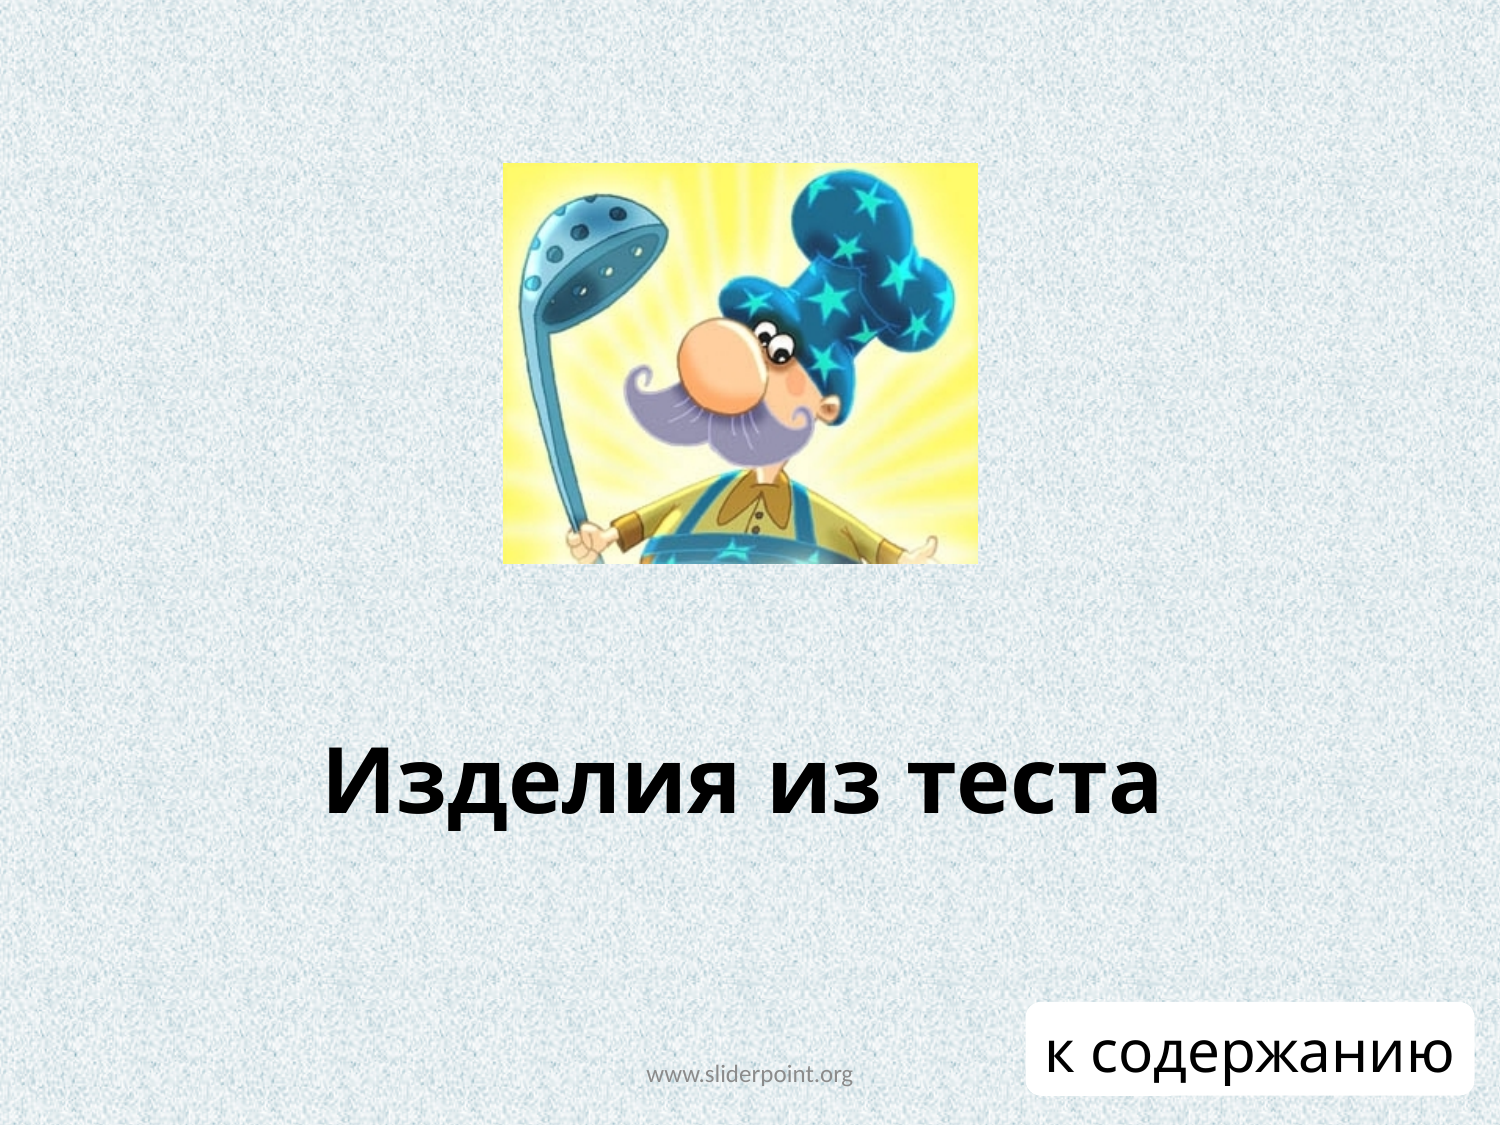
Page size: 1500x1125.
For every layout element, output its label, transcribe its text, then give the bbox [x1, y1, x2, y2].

text_box к содержанию [1025, 1001, 1475, 1096]
picture [0, 0, 1500, 1125]
footer www.sliderpoint.org [512, 1042, 988, 1103]
title Изделия из теста [105, 656, 1381, 898]
